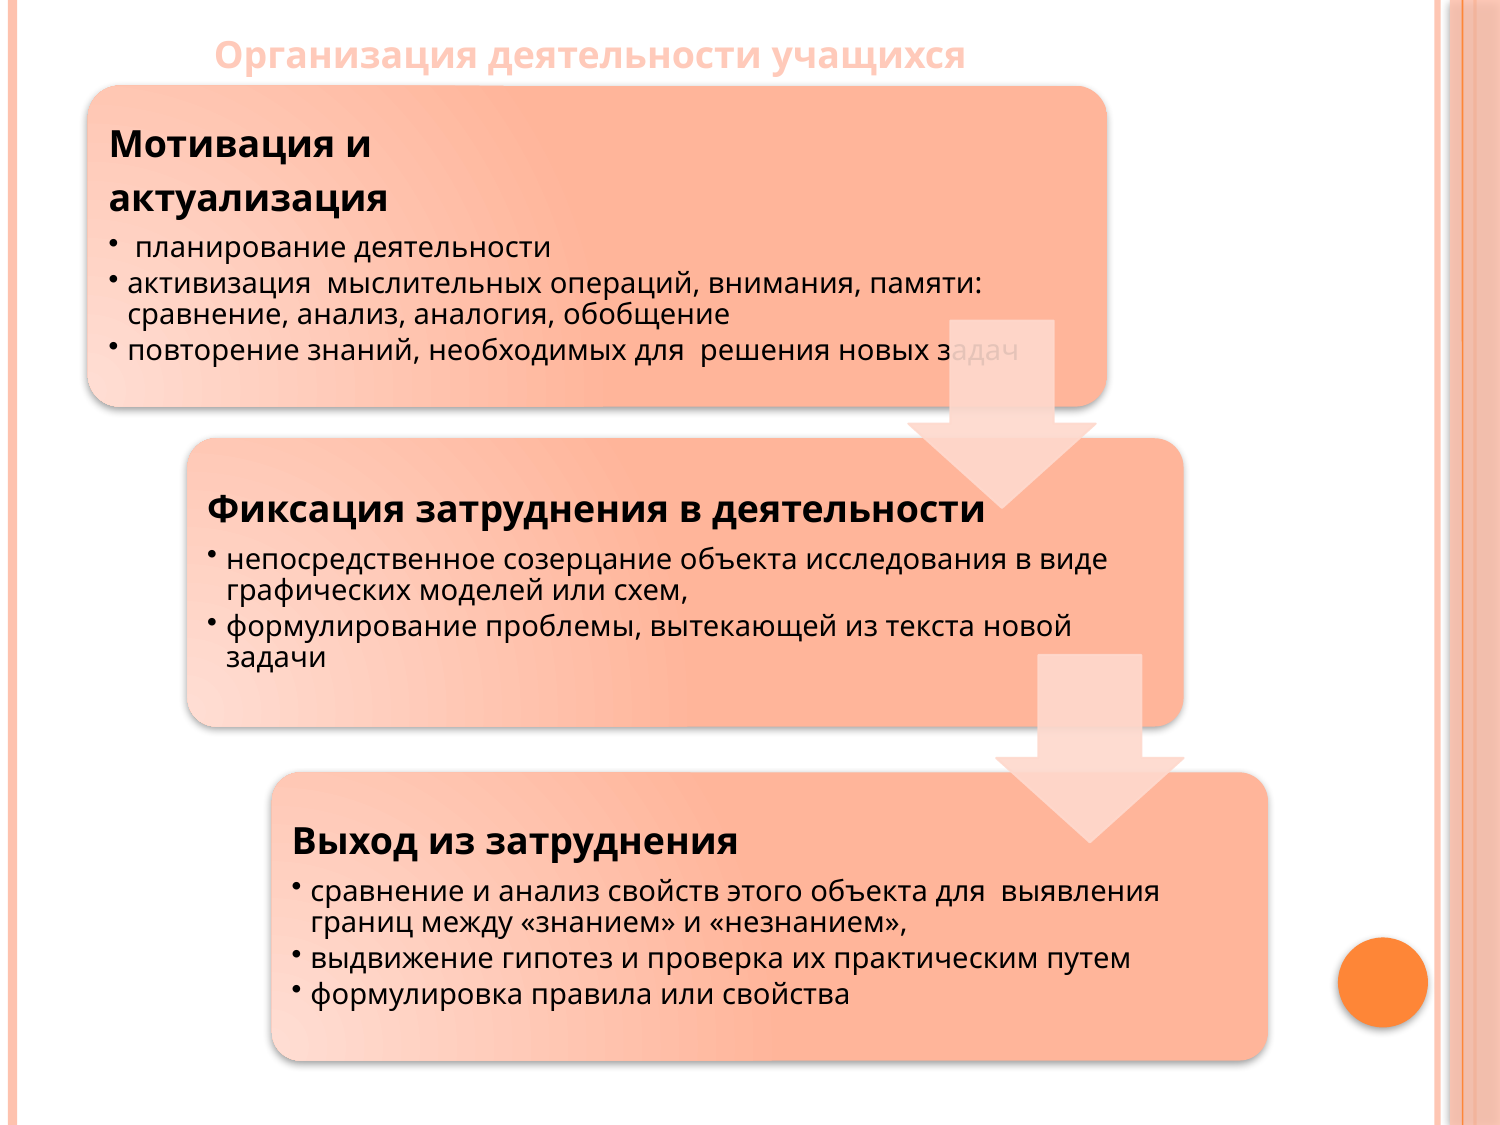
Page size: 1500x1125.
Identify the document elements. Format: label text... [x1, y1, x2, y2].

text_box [93, 93, 1267, 1056]
text_box Организация деятельности учащихся [199, 23, 1161, 84]
